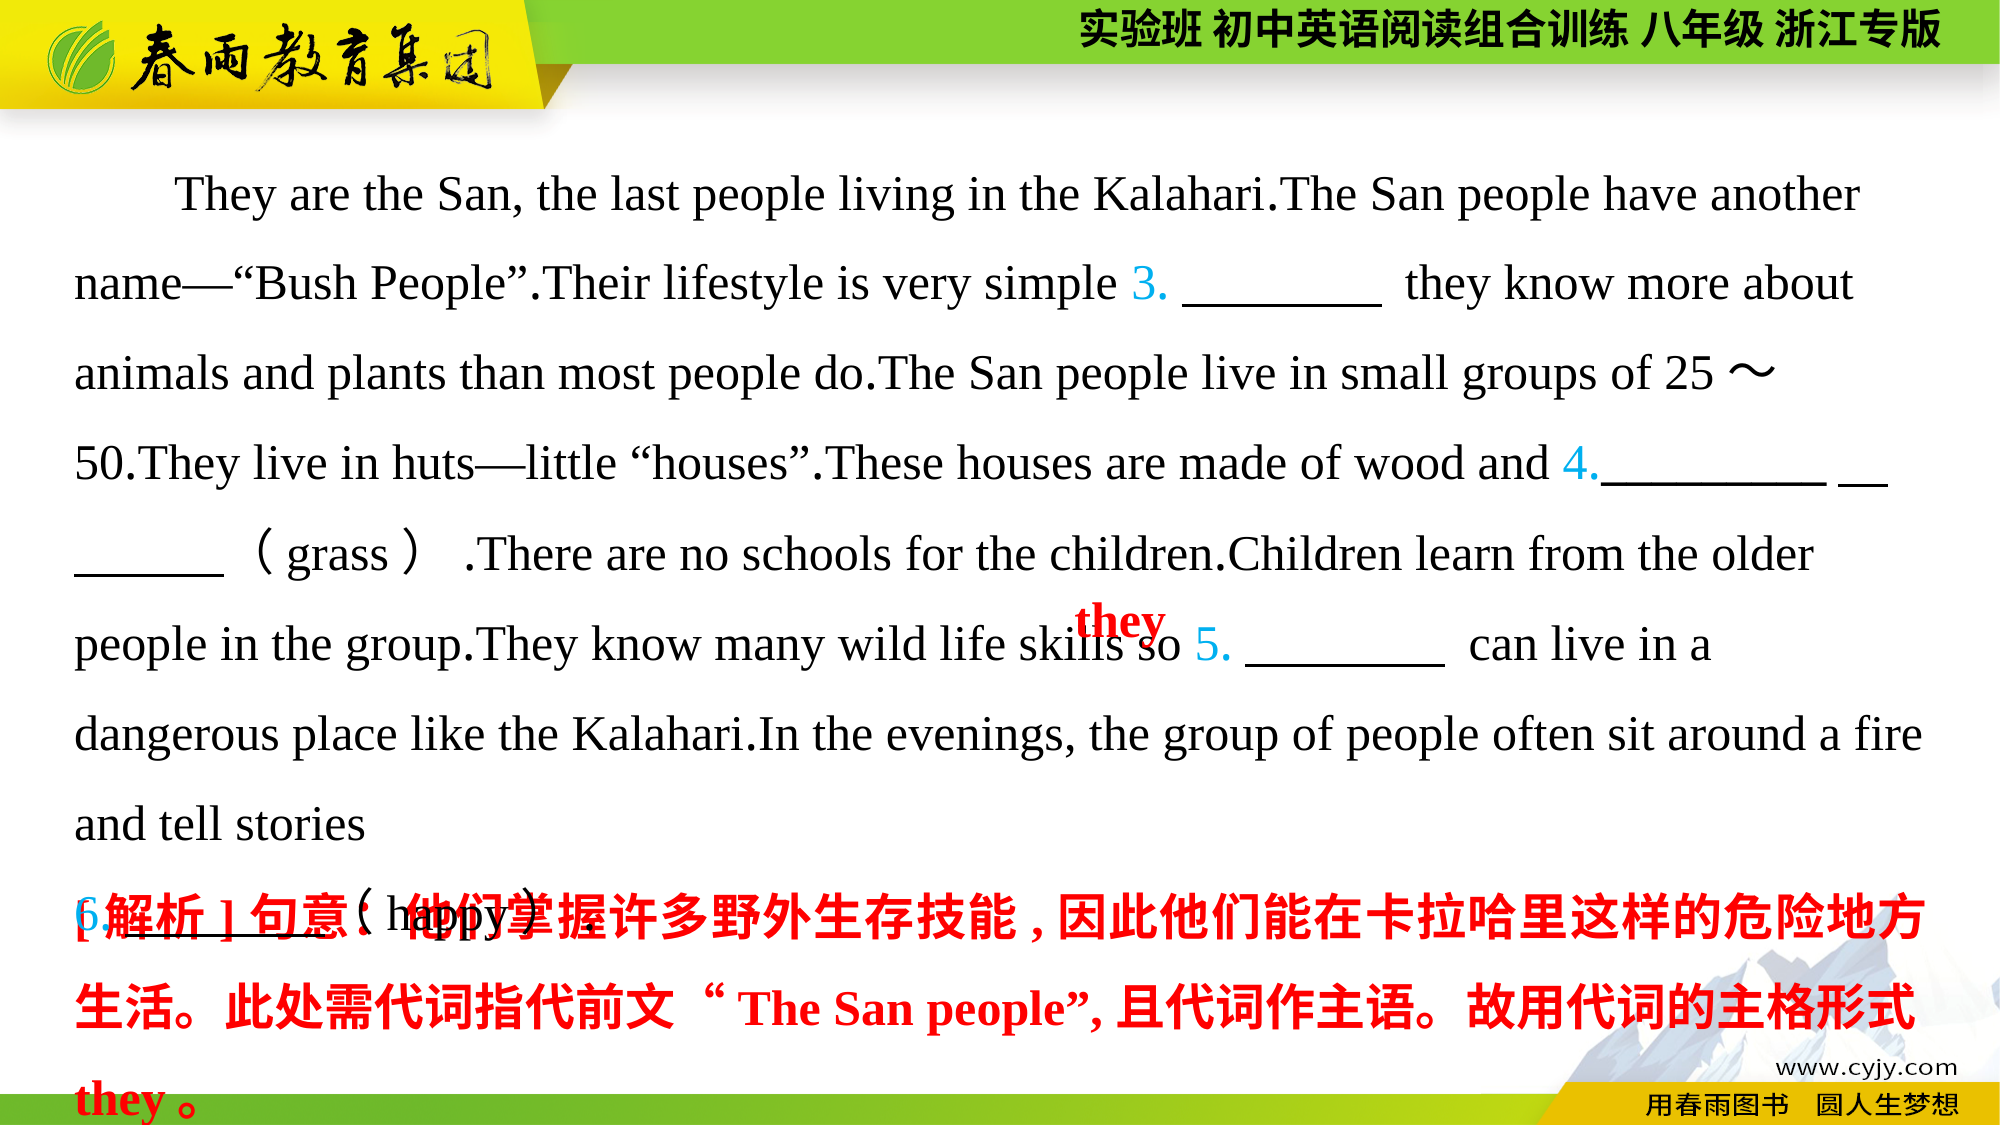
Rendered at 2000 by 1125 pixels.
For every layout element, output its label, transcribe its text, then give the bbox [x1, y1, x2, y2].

picture [0, 0, 2000, 1125]
text_box they [1059, 580, 1181, 655]
list They are the San, the last people living in the Kalahari.The San people have another name—“Bush People”.Their lifestyle is very simple 3. they know more about animals and plants than most people do.The San people live in small groups of 25～50.They live in huts—little “houses”.These houses are made of wood and 4._________ （grass）.There are no schools for the children.Children learn from the older people in the group.They know many wild life skills so 5. can live in a dangerous place like the Kalahari.In the evenings, the group of people often sit around a fire and tell stories 6. （happy）. [59, 122, 1944, 854]
text_box [解析]句意：他们掌握许多野外生存技能,因此他们能在卡拉哈里这样的危险地方生活。此处需代词指代前文“The San people”,且代词作主语。故用代词的主格形式they。 [59, 854, 1944, 1125]
